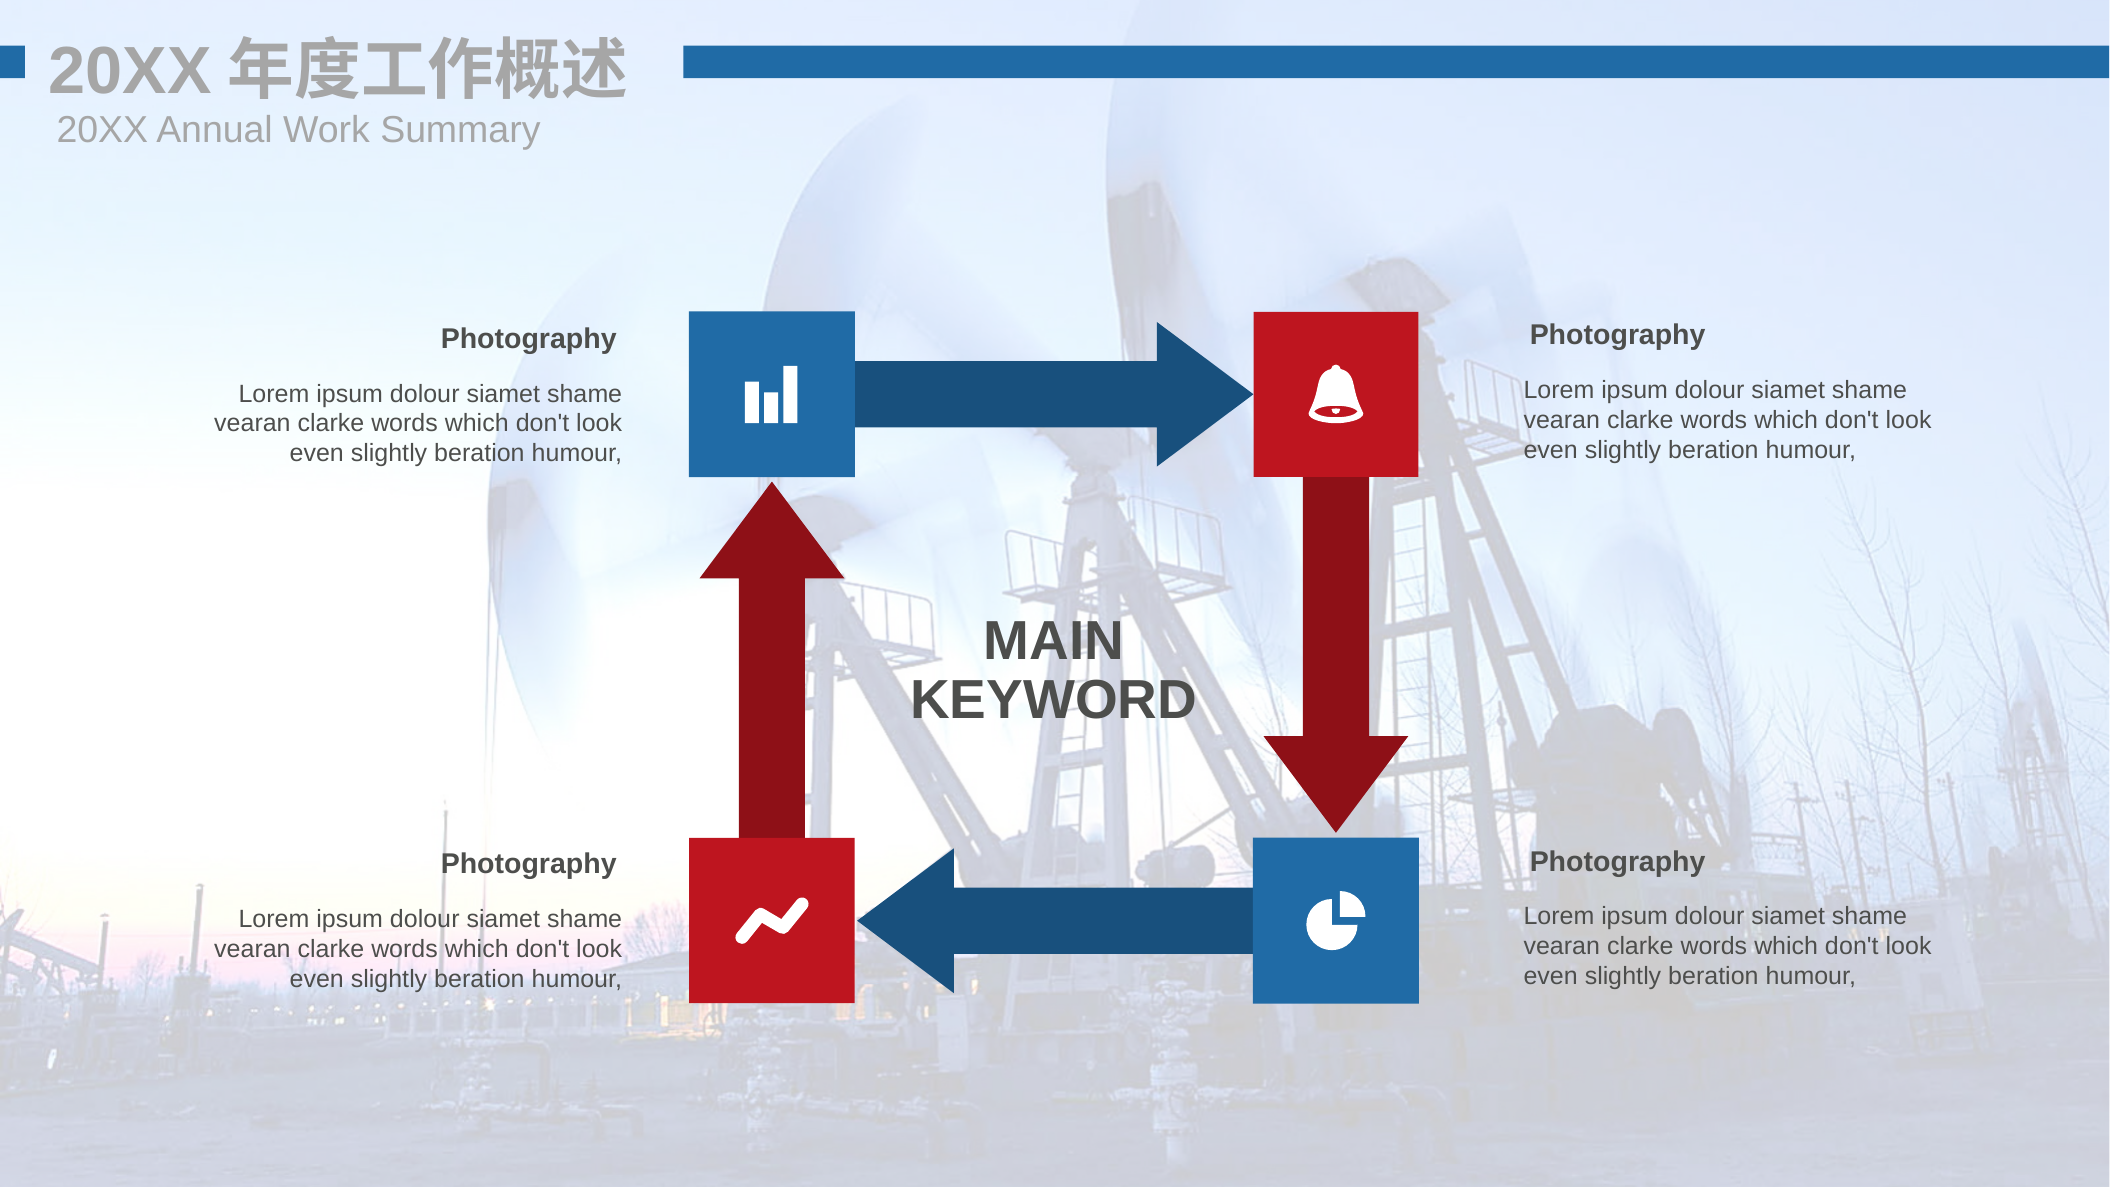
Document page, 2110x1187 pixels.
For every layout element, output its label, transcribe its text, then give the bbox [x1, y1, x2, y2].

text_box [1253, 311, 1419, 477]
text_box [1252, 837, 1419, 1004]
text_box [783, 365, 798, 424]
text_box Photography [1523, 832, 1728, 886]
text_box Lorem ipsum dolour siamet shame vearan clarke words which don't look even slightly beration humour, [188, 888, 624, 1006]
text_box 20XX Annual Work Summary [56, 104, 541, 150]
text_box Photography [416, 309, 624, 363]
text_box Lorem ipsum dolour siamet shame vearan clarke words which don't look even slightly beration humour, [188, 363, 624, 481]
text_box [735, 897, 809, 944]
text_box Lorem ipsum dolour siamet shame vearan clarke words which don't look even slightly beration humour, [1523, 886, 1958, 1004]
text_box 20XX年度工作概述 [48, 26, 629, 107]
text_box Photography [1523, 306, 1728, 359]
text_box [744, 381, 759, 424]
text_box [1263, 477, 1409, 833]
text_box MAIN KEYWORD [880, 569, 1228, 773]
text_box [855, 321, 1253, 467]
text_box Lorem ipsum dolour siamet shame vearan clarke words which don't look even slightly beration humour, [1523, 359, 1958, 477]
text_box [1308, 364, 1364, 424]
text_box [1339, 891, 1366, 917]
text_box [682, 45, 2110, 79]
text_box [699, 481, 845, 837]
text_box [0, 45, 26, 79]
text_box [857, 848, 1252, 994]
text_box Photography [416, 835, 624, 888]
text_box [688, 311, 855, 478]
text_box [689, 837, 855, 1004]
text_box [764, 392, 779, 424]
text_box [1306, 898, 1358, 951]
